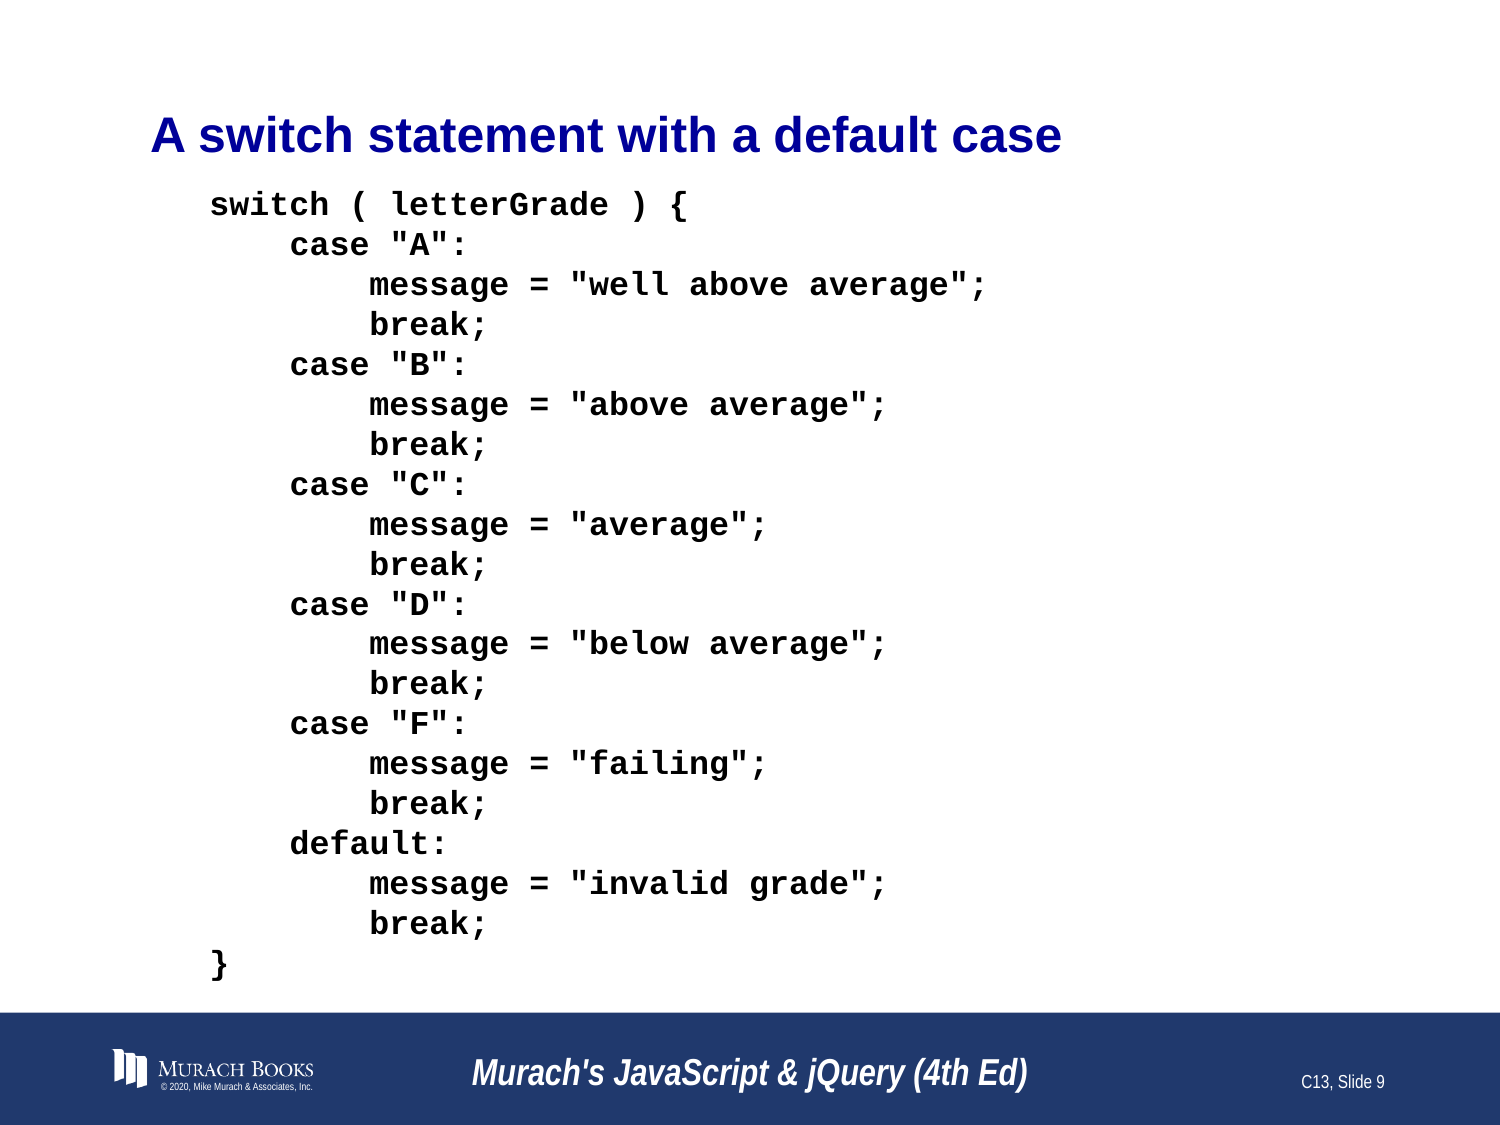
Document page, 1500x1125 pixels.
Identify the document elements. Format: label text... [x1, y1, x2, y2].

list switch ( letterGrade ) { case "A": message = "well above average"; break; case "B": message = "above average"; break; case "C": message = "average"; break; case "D": message = "below average"; break; case "F": message = "failing"; break; default: message = "invalid grade"; break; } [137, 174, 1350, 975]
title A switch statement with a default case [150, 102, 1350, 164]
slide_number C13, Slide 9 [1087, 1025, 1400, 1100]
footer © 2020, Mike Murach & Associates, Inc. [12, 1025, 463, 1100]
slide_number Murach's JavaScript & jQuery (4th Ed) [463, 1025, 1050, 1100]
